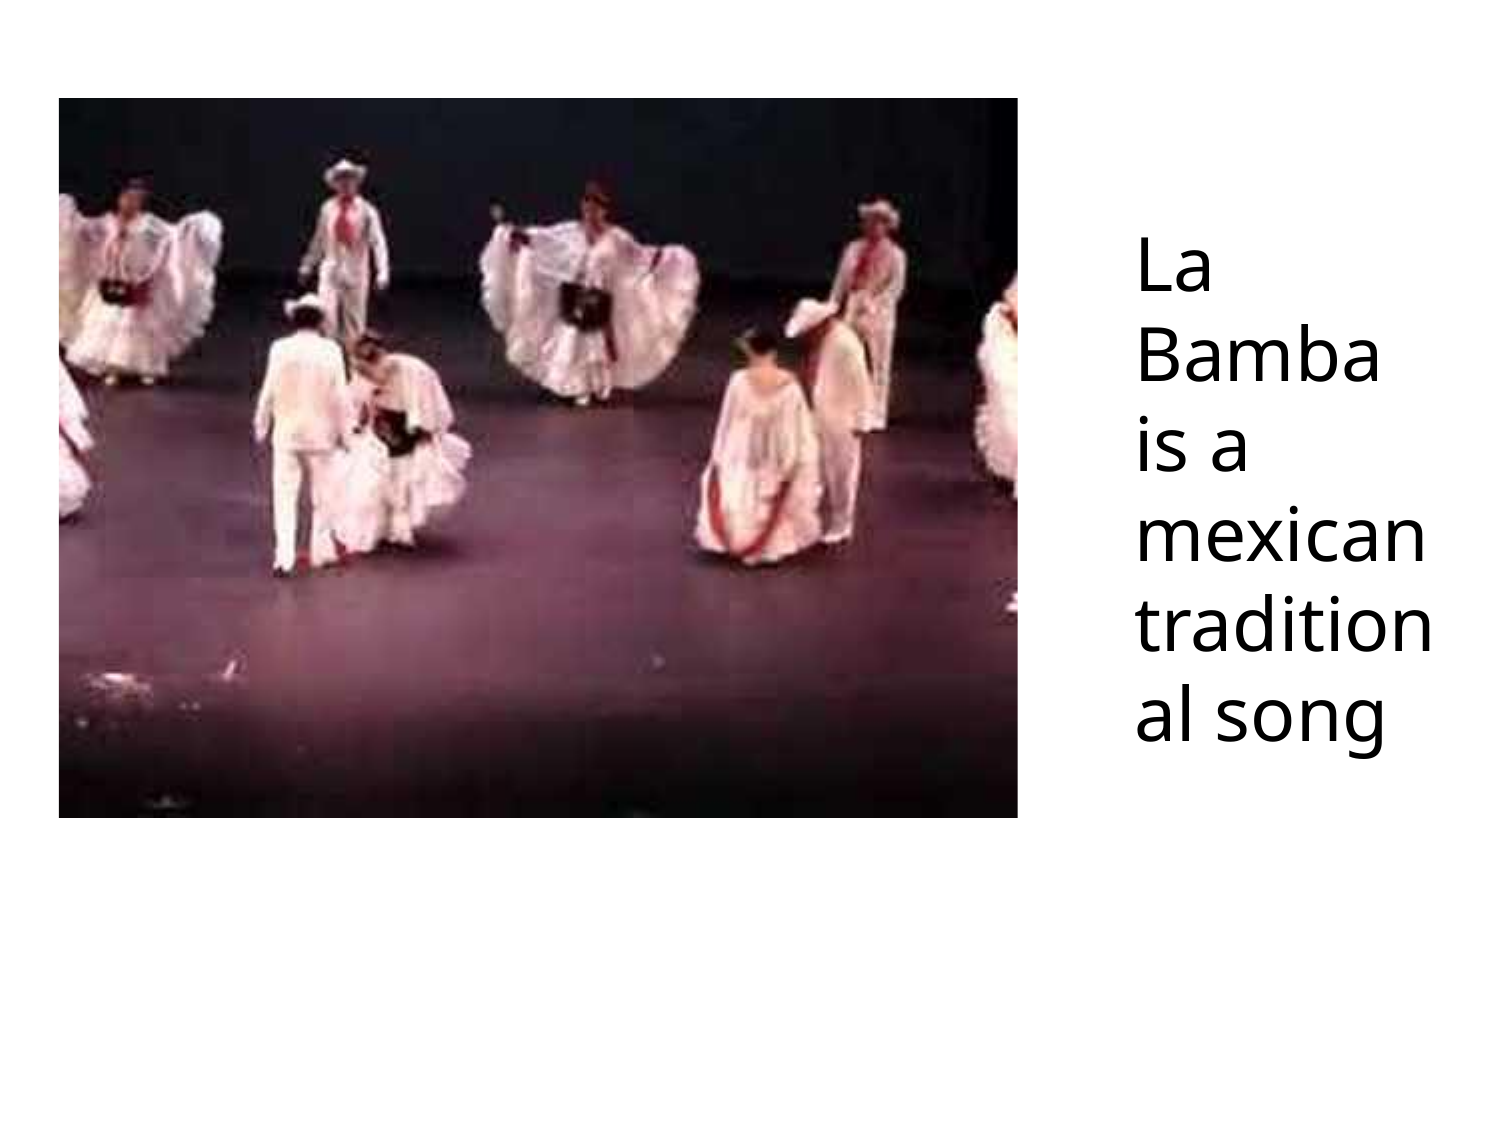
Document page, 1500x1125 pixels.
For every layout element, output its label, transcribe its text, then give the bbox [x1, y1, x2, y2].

text_box La Bamba is a mexican traditional song [1119, 201, 1468, 772]
text_box [58, 98, 1018, 818]
